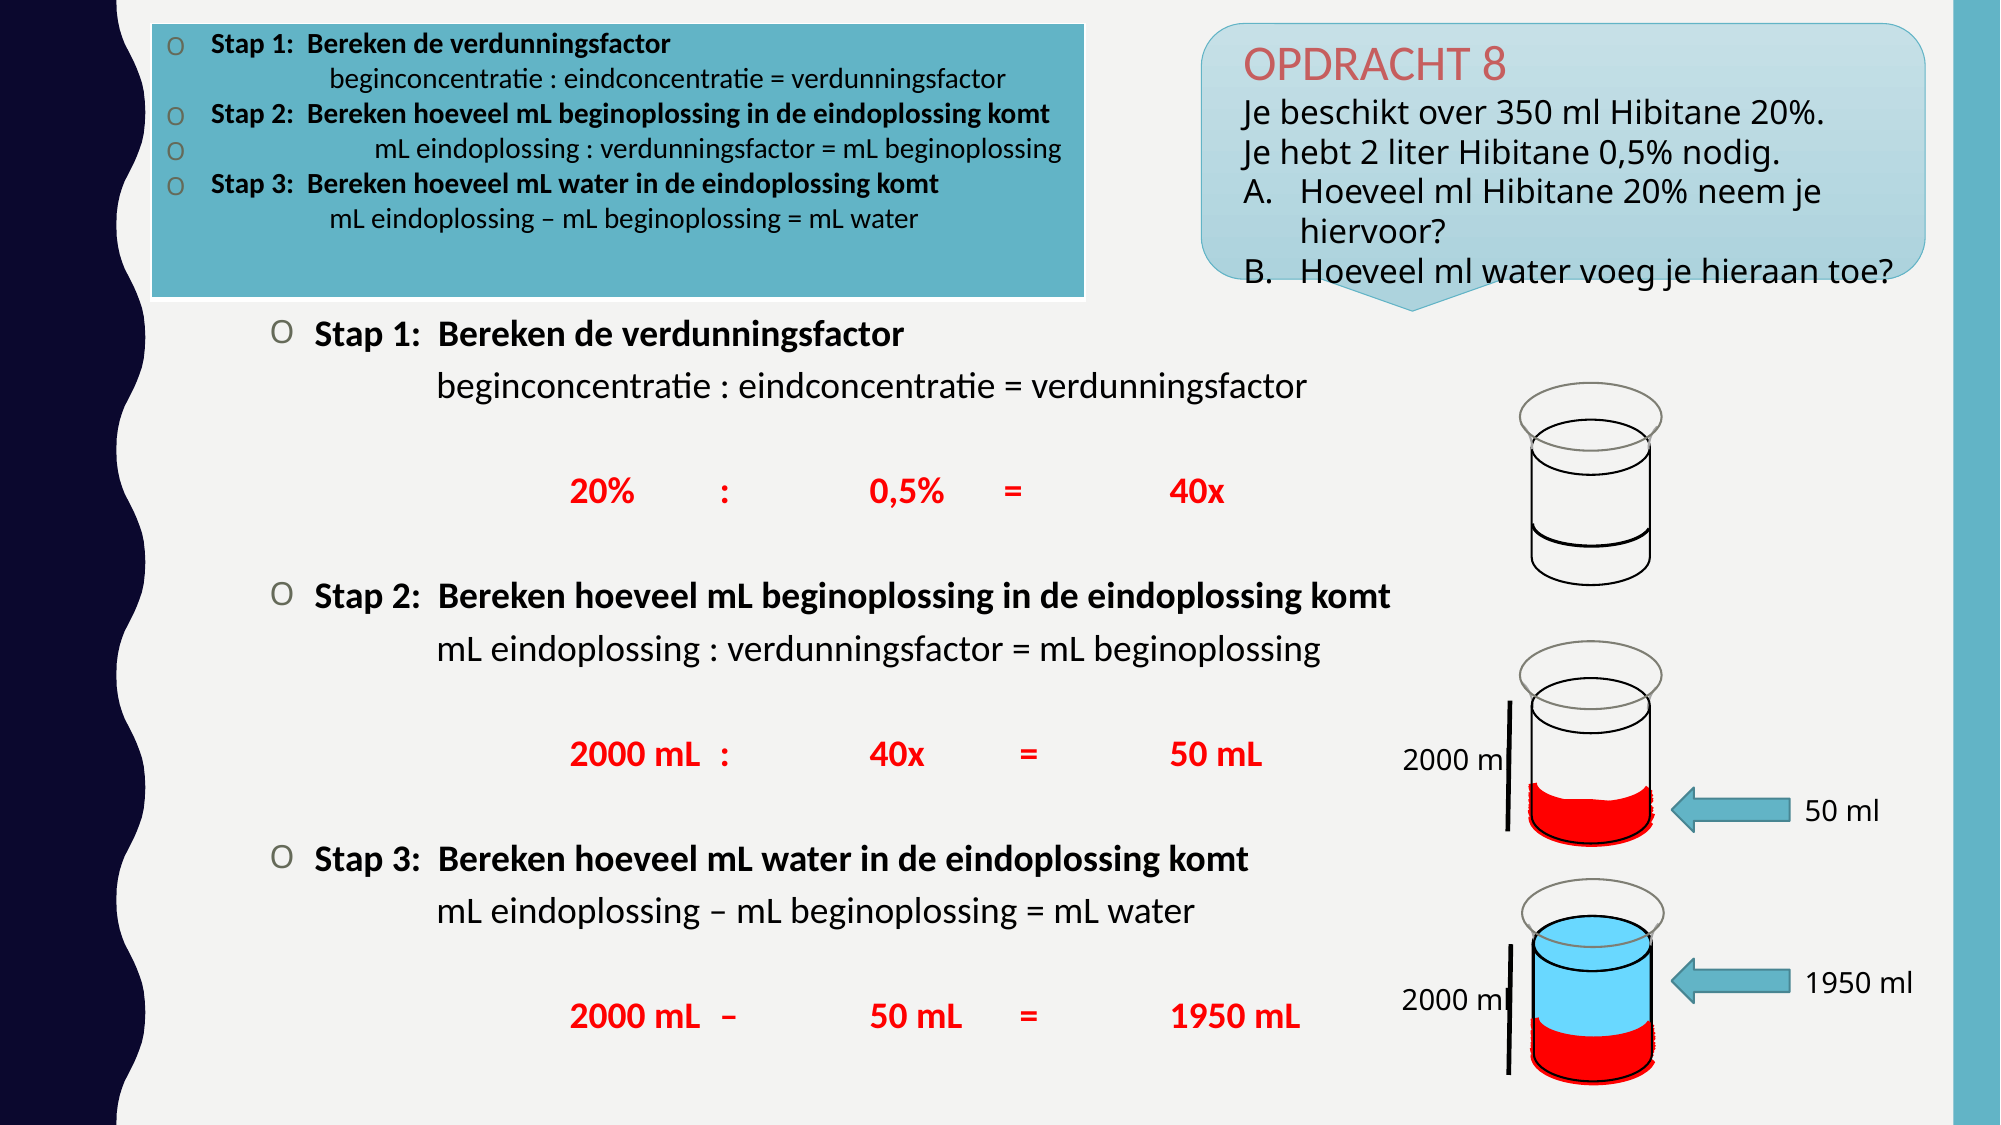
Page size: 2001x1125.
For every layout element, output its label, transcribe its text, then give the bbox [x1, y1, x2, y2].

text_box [1487, 879, 1698, 1082]
text_box 2000 ml [1387, 733, 1485, 784]
text_box Opdracht 8 Je beschikt over 350 ml Hibitane 20%. Je hebt 2 liter Hibitane 0,5% nodig. Hoeveel ml Hibitane 20% neem je hiervoor? Hoeveel ml water voeg je hieraan toe? [1228, 23, 1953, 298]
text_box [1696, 797, 1789, 822]
text_box Verdunningen Stap 1: Bereken de verdunningsfactor beginconcentratie : eindconcentratie = verdunningsfactor 20% : 0,5% = 40x Stap 2: Bereken hoeveel mL beginoplossing in de eindoplossing komt mL eindoplossing : verdunningsfactor = mL beginoplossing 2000 mL : 40x = 50 mL Stap 3: Bereken hoeveel mL water in de eindoplossing komt mL eindoplossing – mL beginoplossing = mL water 2000 mL – 50 mL = 1950 mL [254, 177, 1507, 1075]
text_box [1485, 641, 1696, 844]
text_box [1698, 968, 1789, 994]
text_box 1950 ml [1789, 956, 1932, 1007]
text_box [1373, 298, 1452, 312]
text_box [1485, 382, 1696, 586]
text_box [1507, 700, 1511, 832]
table_header Stap 1: Bereken de verdunningsfactor beginconcentratie : eindconcentratie = verdunningsfactor Stap 2: Bereken hoeveel mL beginoplossing in de eindoplossing komt mL eindoplossing : verdunningsfactor = mL beginoplossing Stap 3: Bereken hoeveel mL water in de eindoplossing komt mL eindoplossing – mL beginoplossing = mL water [152, 24, 1084, 297]
text_box [1200, 26, 1228, 277]
text_box 50 ml [1789, 785, 1932, 835]
text_box 2000 ml [1386, 974, 1487, 1025]
